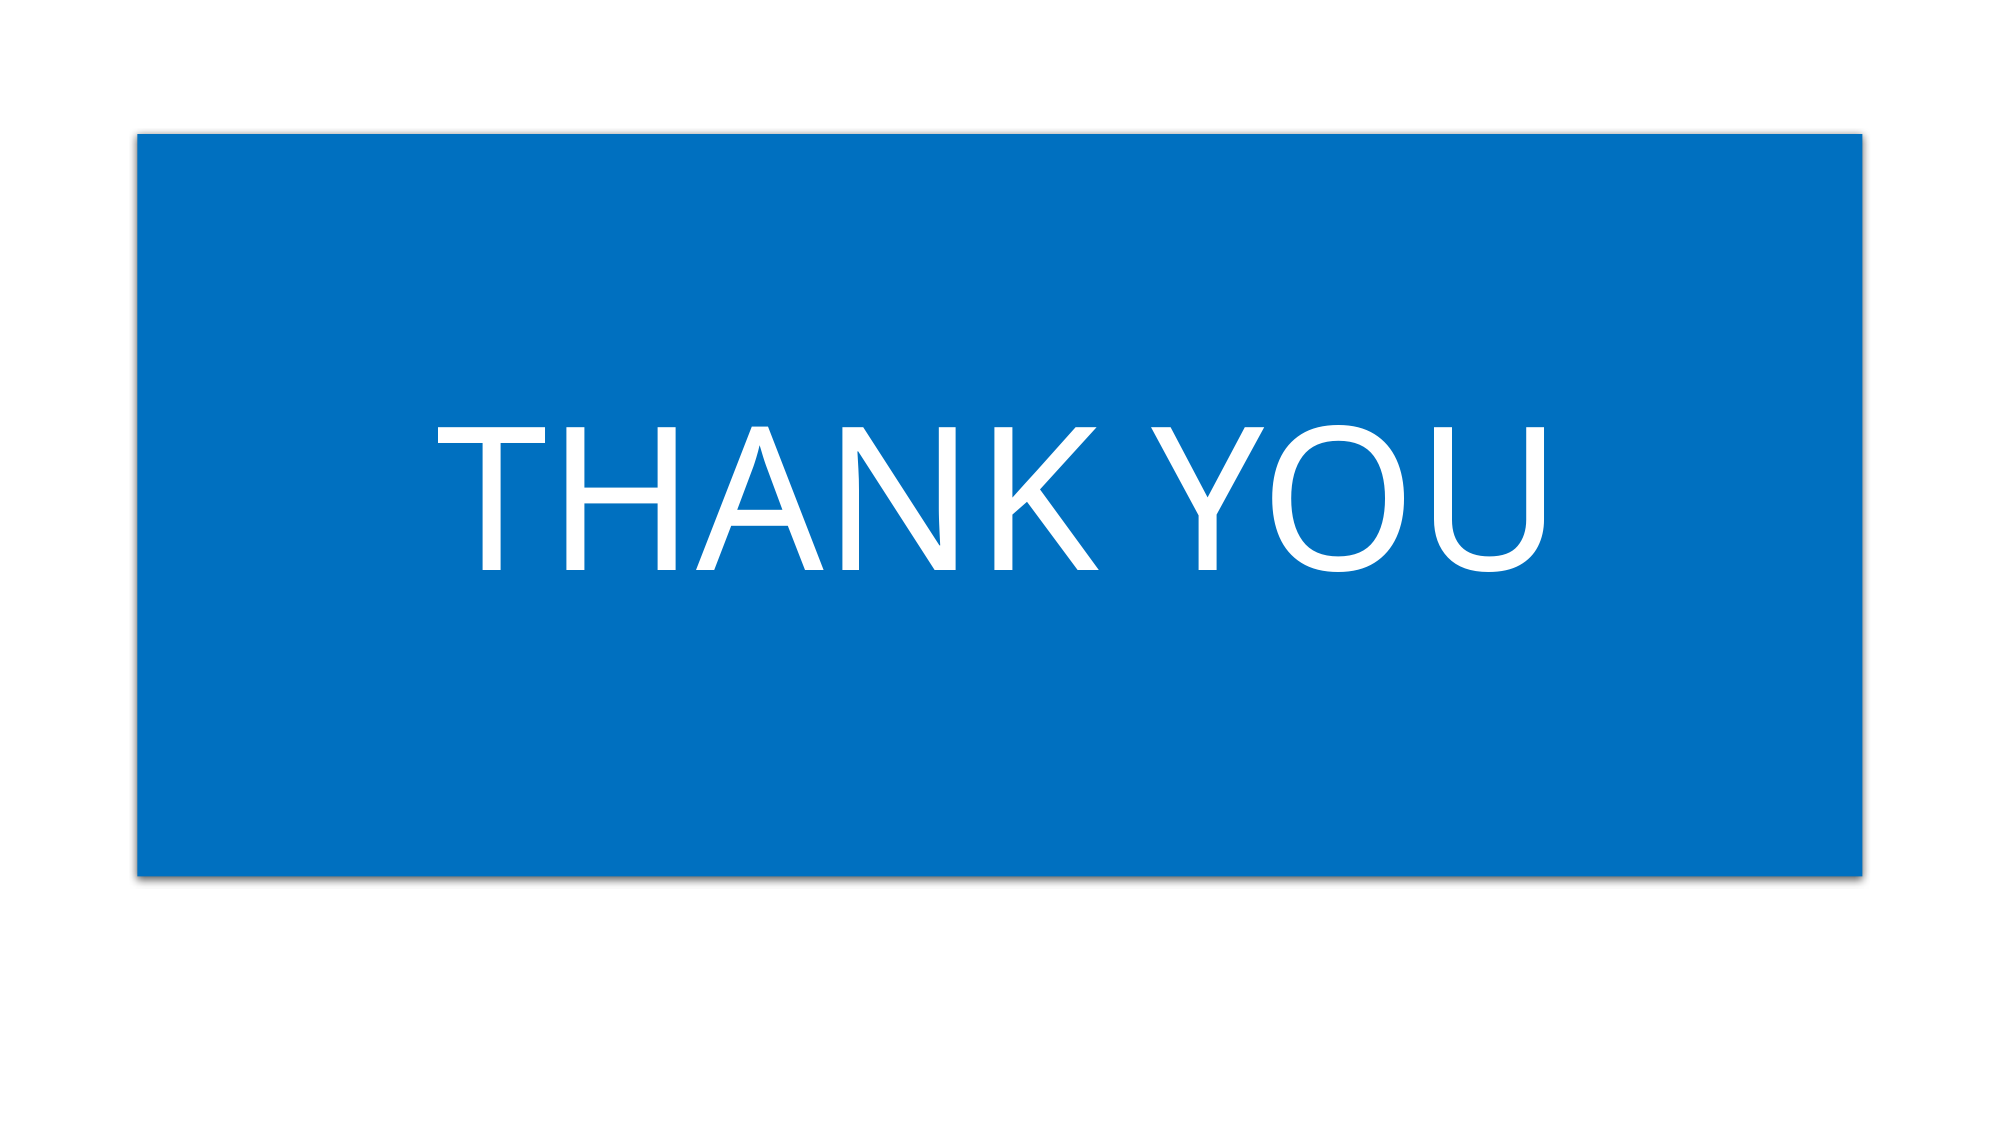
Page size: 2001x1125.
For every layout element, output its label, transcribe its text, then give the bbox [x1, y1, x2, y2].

title THANK YOU [137, 134, 1863, 877]
